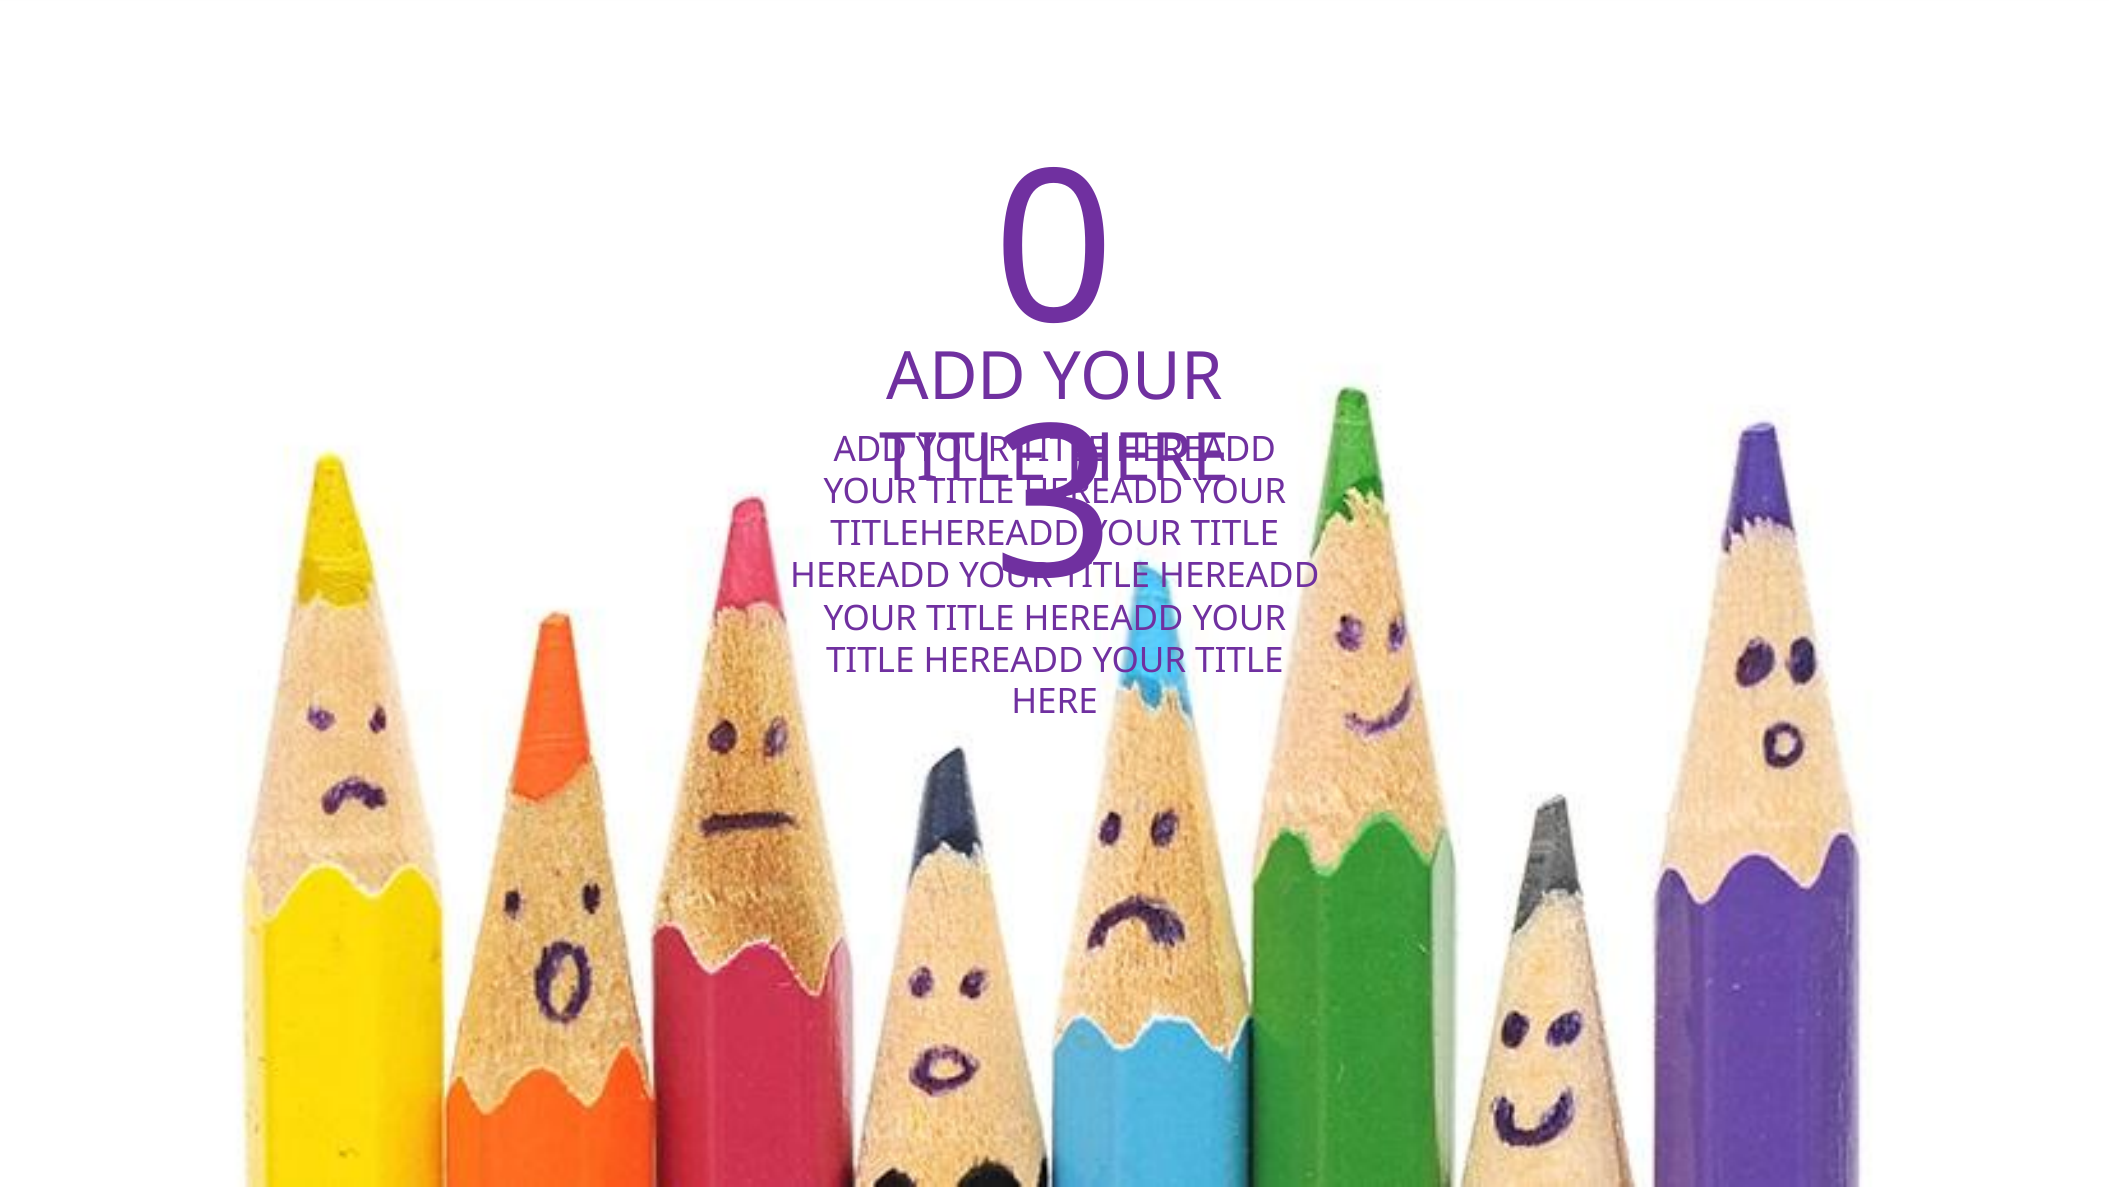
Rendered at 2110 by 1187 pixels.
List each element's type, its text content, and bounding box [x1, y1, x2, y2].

text_box [0, 0, 2110, 1187]
text_box 03 [948, 101, 1161, 325]
text_box ADD YOUR TITLE HERE [780, 325, 1329, 419]
text_box ADD YOUR TITLE HEREADD YOUR TITLE HEREADD YOUR TITLEHEREADD YOUR TITLE HEREADD YOUR TITLE HEREADD YOUR TITLE HEREADD YOUR TITLE HEREADD YOUR TITLE HERE [774, 419, 1335, 729]
